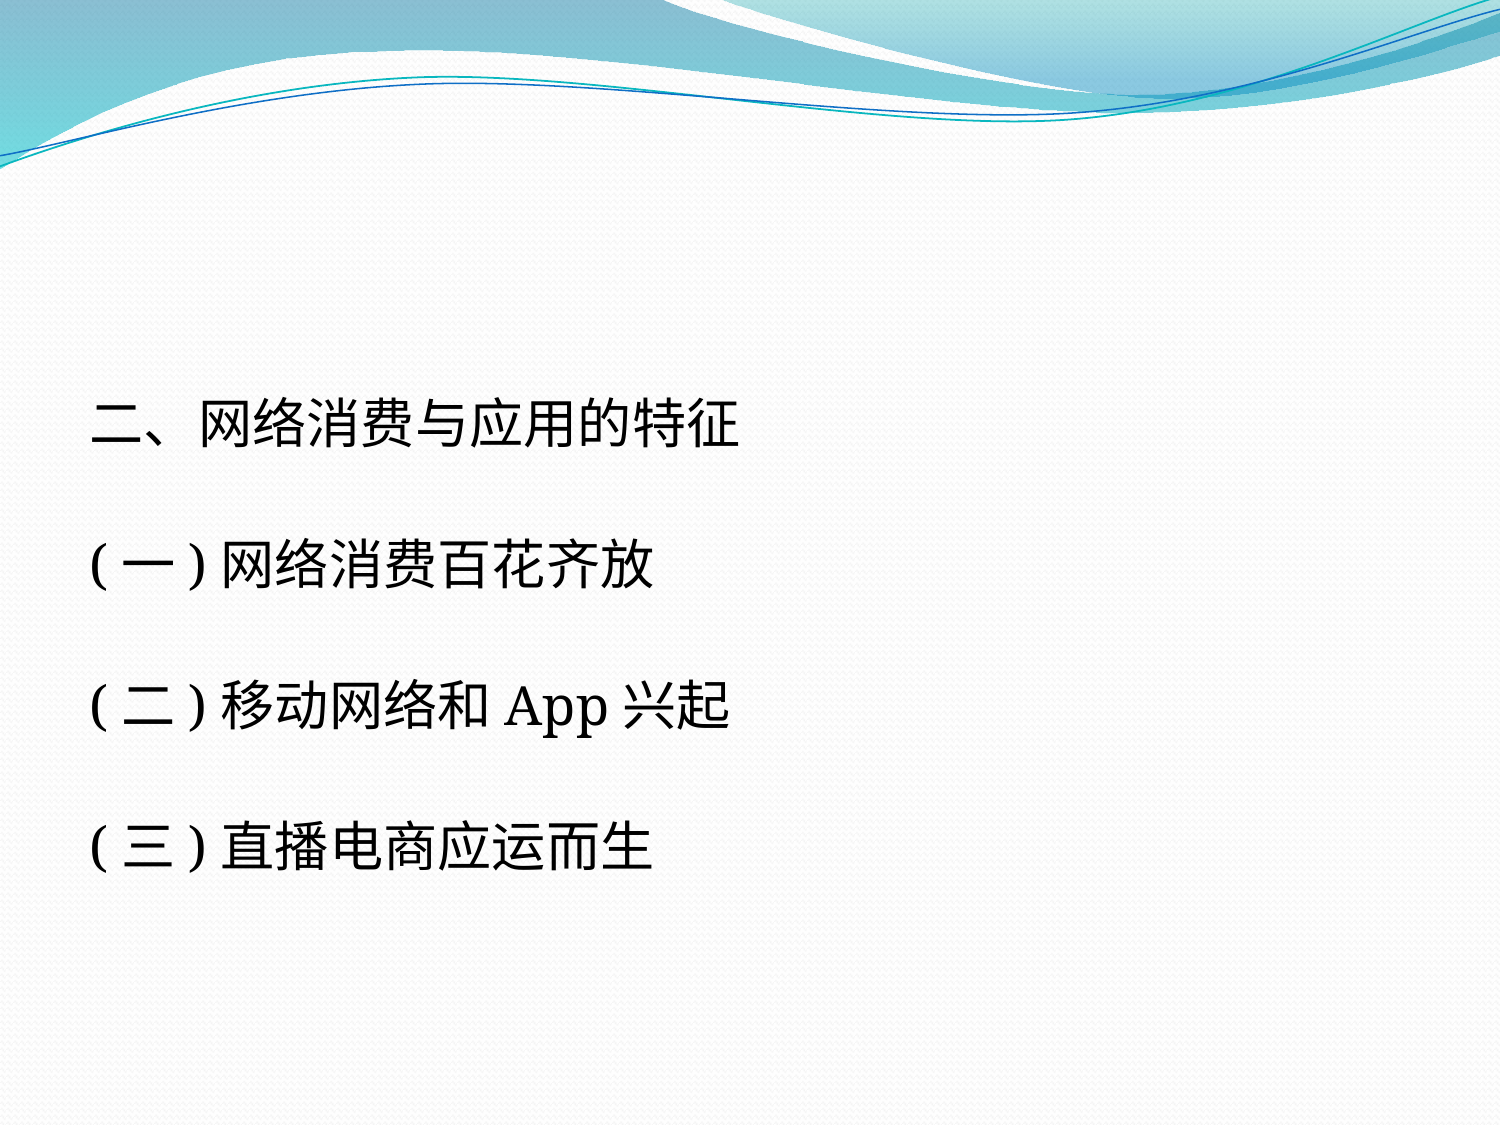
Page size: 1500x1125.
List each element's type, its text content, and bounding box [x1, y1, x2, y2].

list 二、网络消费与应用的特征 (一)网络消费百花齐放 (二)移动网络和App兴起 (三)直播电商应运而生 [75, 317, 1425, 1038]
